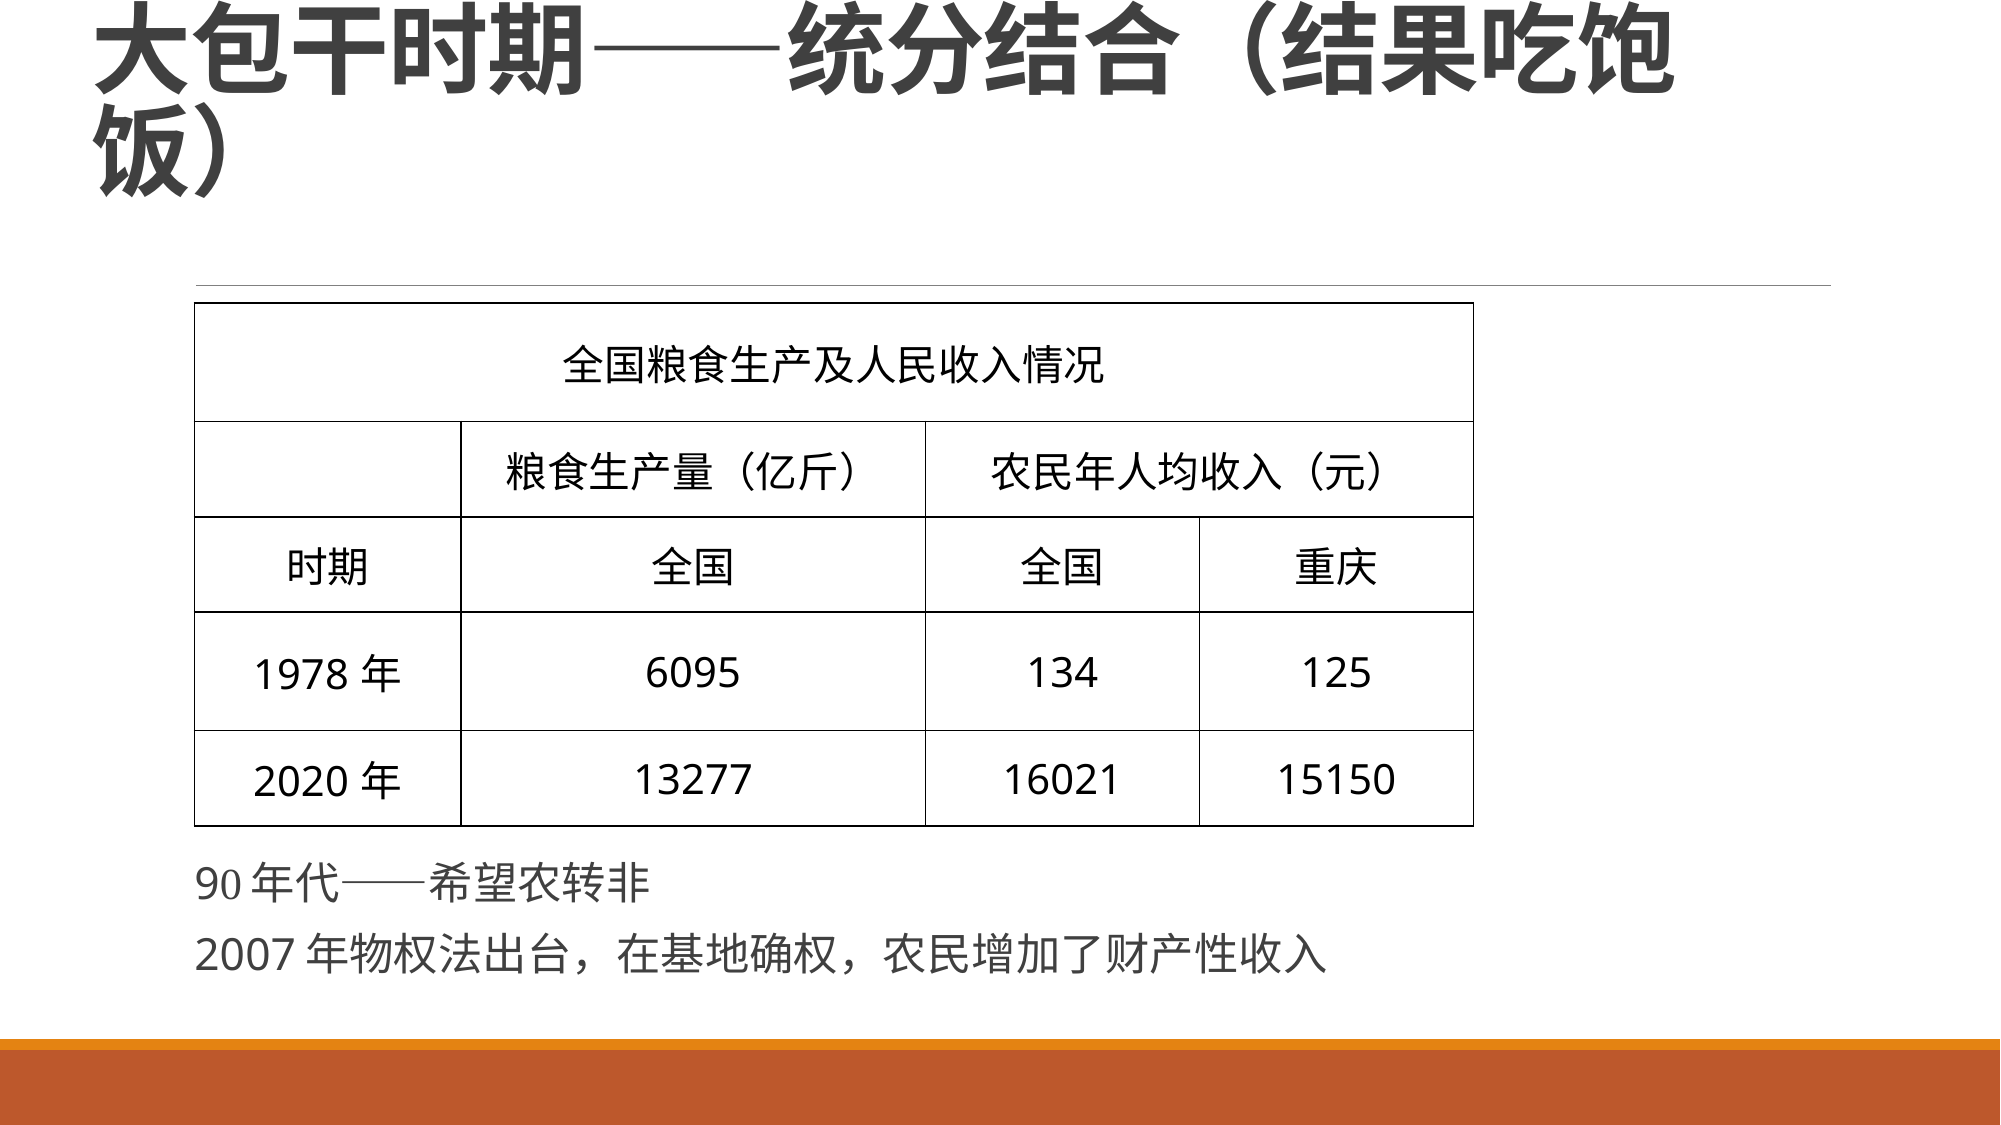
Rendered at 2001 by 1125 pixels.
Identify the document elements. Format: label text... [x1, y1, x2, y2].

table_cell 13277 [462, 731, 925, 825]
table_cell 全国 [926, 518, 1199, 611]
table_cell 134 [926, 613, 1199, 730]
table_cell 重庆 [1200, 518, 1473, 611]
table_cell 15150 [1200, 731, 1473, 825]
table_cell 16021 [926, 731, 1199, 825]
table_cell 全国 [462, 518, 925, 611]
title 大包干时期——统分结合（结果吃饱饭） [76, 47, 1836, 217]
list 90年代——希望农转非 2007年物权法出台，在基地确权，农民增加了财产性收入 [180, 302, 1853, 993]
table_cell 时期 [195, 518, 460, 611]
table_cell 125 [1200, 613, 1473, 730]
table_cell [195, 422, 460, 516]
table_cell 2020年 [195, 731, 460, 825]
table_cell 1978年 [195, 613, 460, 730]
table_header 全国粮食生产及人民收入情况 [195, 304, 1473, 421]
table_cell 6095 [462, 613, 925, 730]
table_cell 农民年人均收入（元） [926, 422, 1473, 516]
table_cell 粮食生产量（亿斤） [462, 422, 925, 516]
